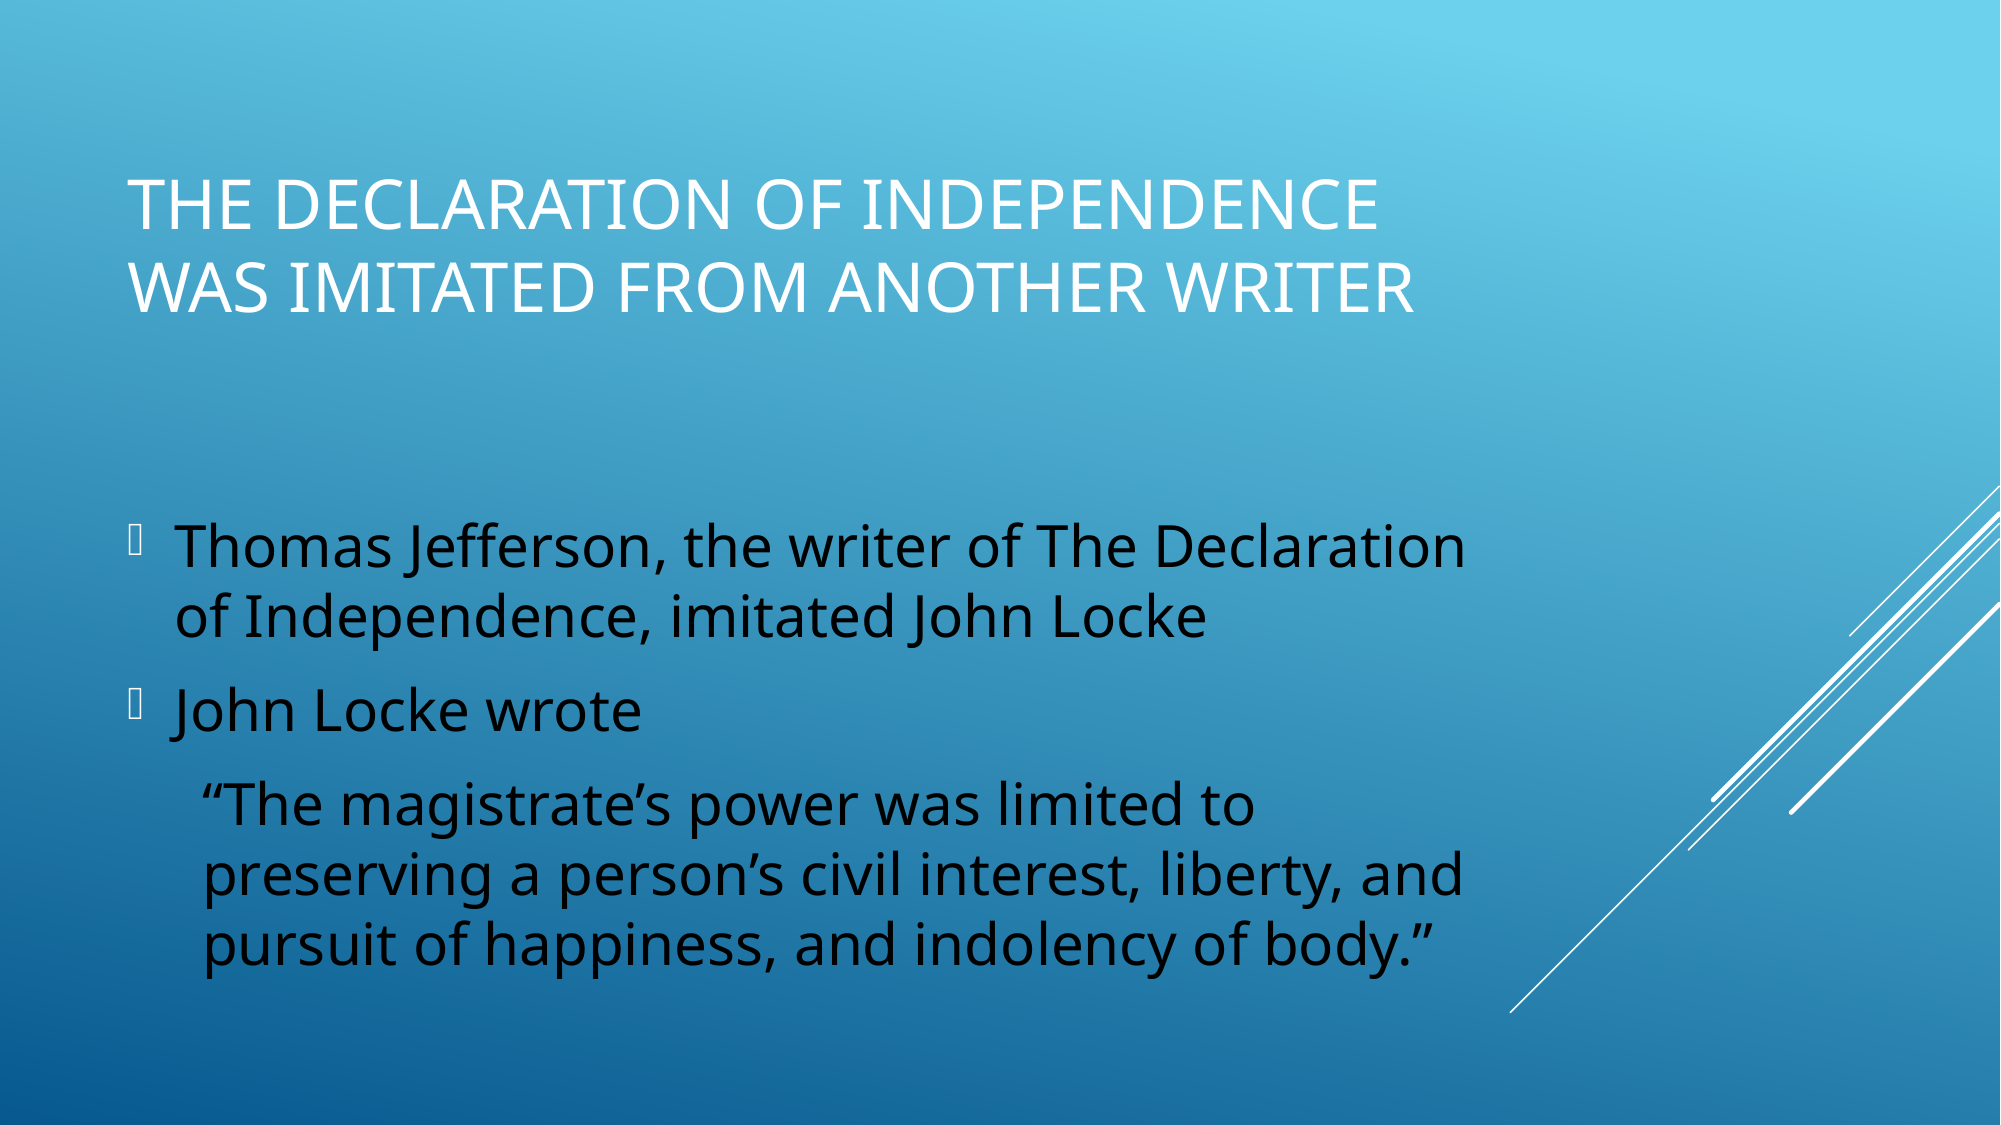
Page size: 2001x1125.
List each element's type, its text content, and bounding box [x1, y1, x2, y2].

title The declaration of Independence was imitated from another writer [112, 119, 1513, 367]
list Thomas Jefferson, the writer of The Declaration of Independence, imitated John Locke John Locke wrote “The magistrate’s power was limited to preserving a person’s civil interest, liberty, and pursuit of happiness, and indolency of body.” [112, 482, 1513, 1076]
